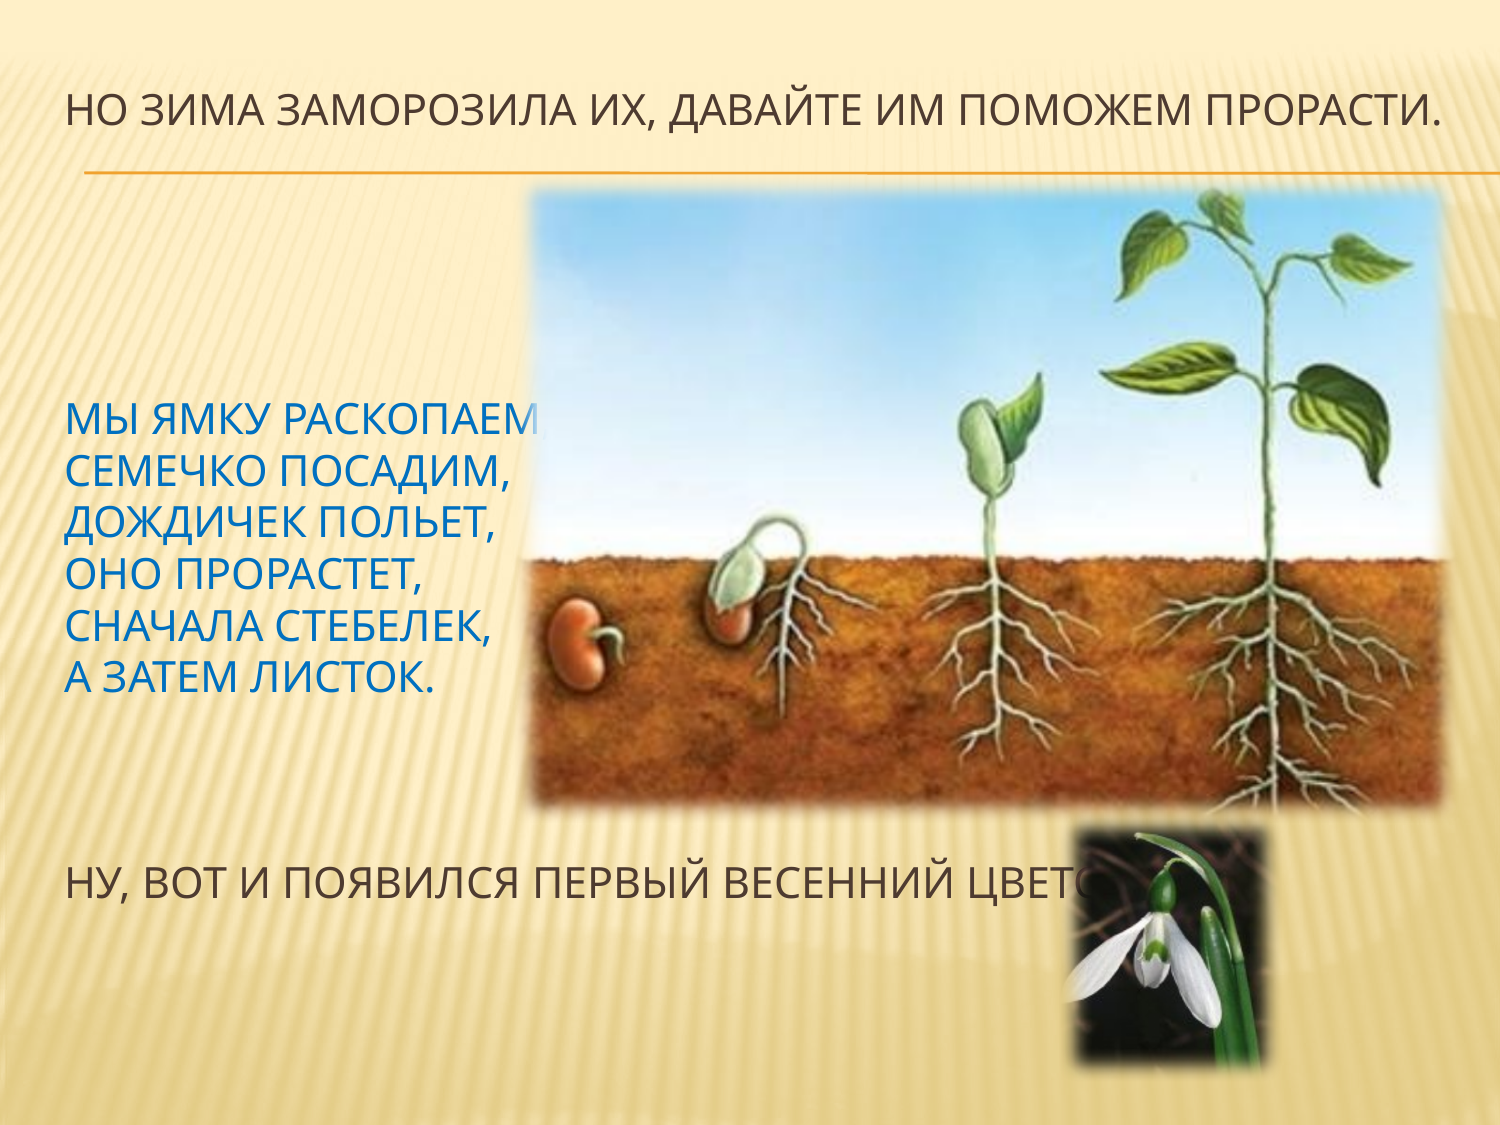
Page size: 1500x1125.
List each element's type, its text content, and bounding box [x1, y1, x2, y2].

title Но зима заморозила их, давайте им поможем прорасти. Мы ямку раскопаем, Семечко посадим, Дождичек польет, Оно прорастет, Сначала стебелек, А затем листок. Ну, вот и появился первый весенний цветок. [49, 75, 1475, 1000]
picture [513, 172, 1459, 1083]
